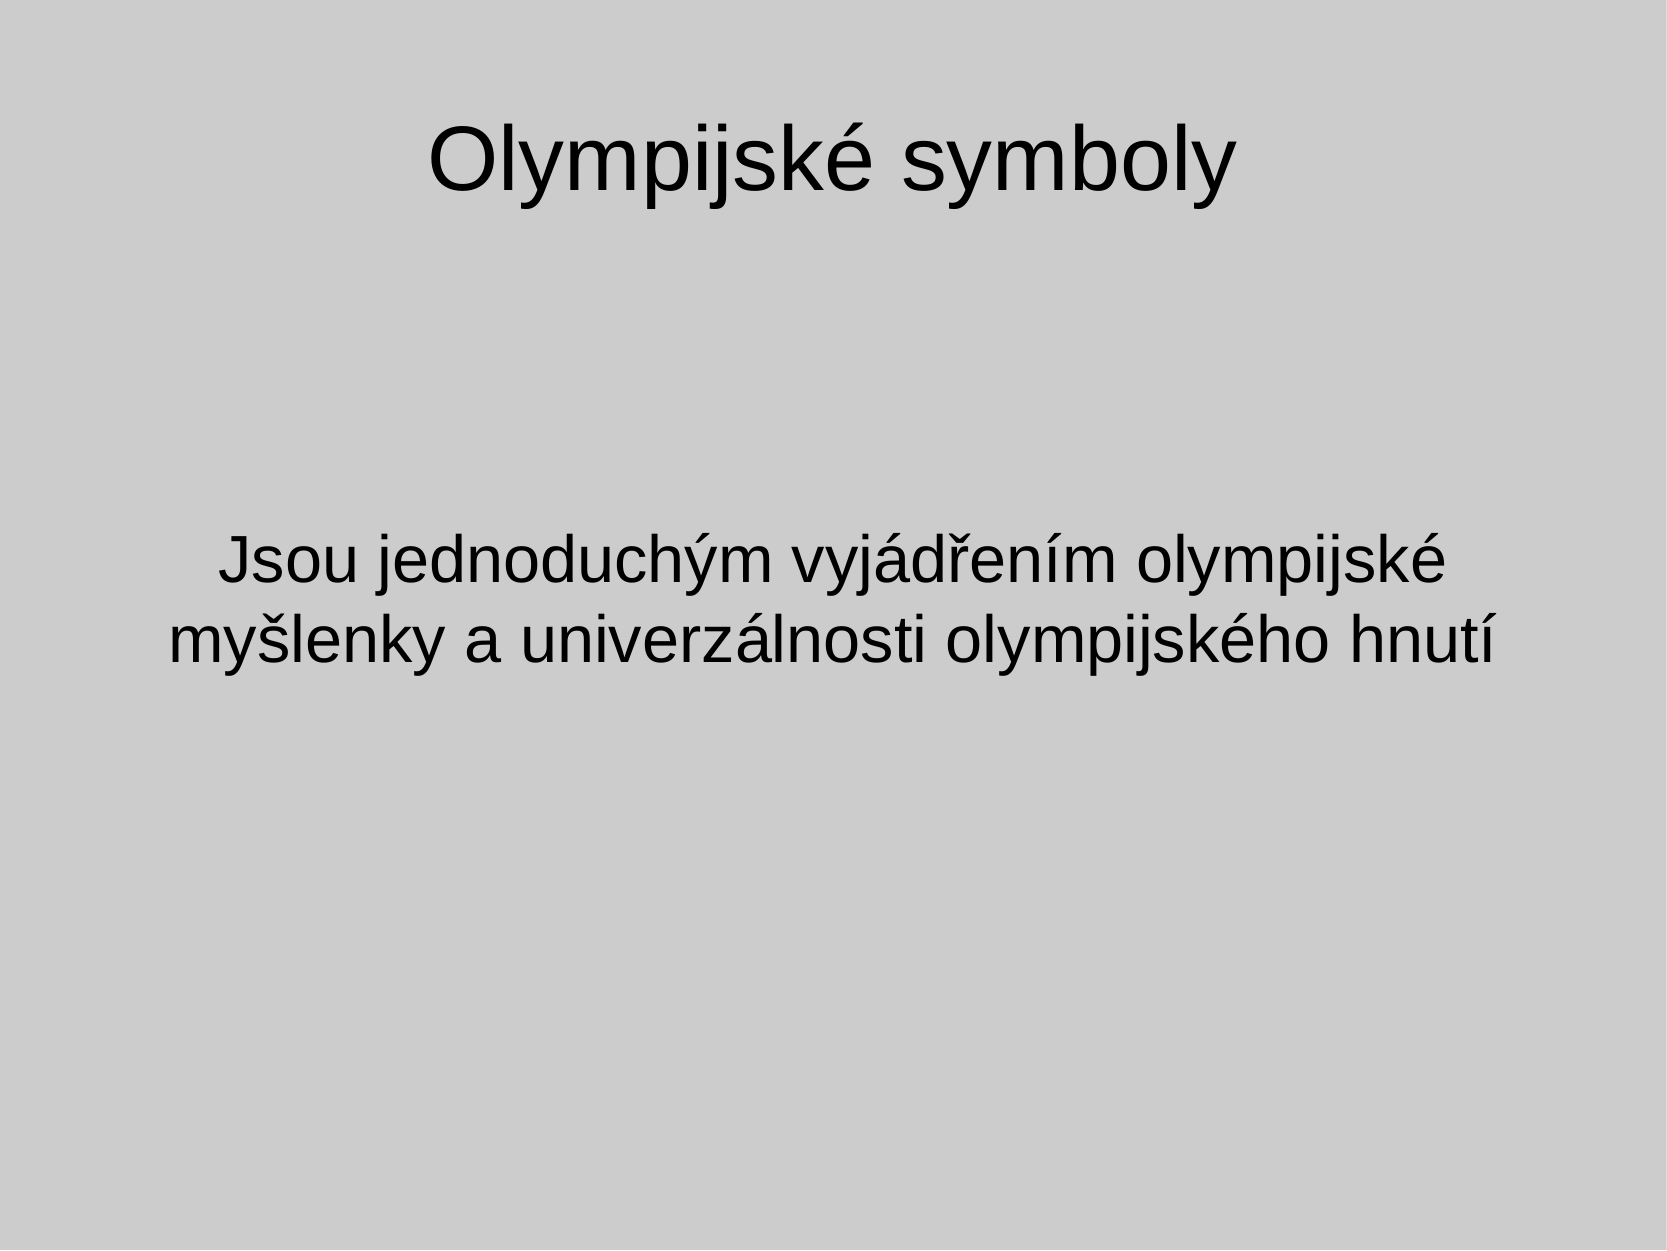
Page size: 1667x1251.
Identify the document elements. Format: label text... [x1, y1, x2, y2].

title Olympijské symboly [83, 49, 1584, 259]
subtitle Jsou jednoduchým vyjádřením olympijské myšlenky a univerzálnosti olympijského hnutí [83, 292, 1584, 1118]
